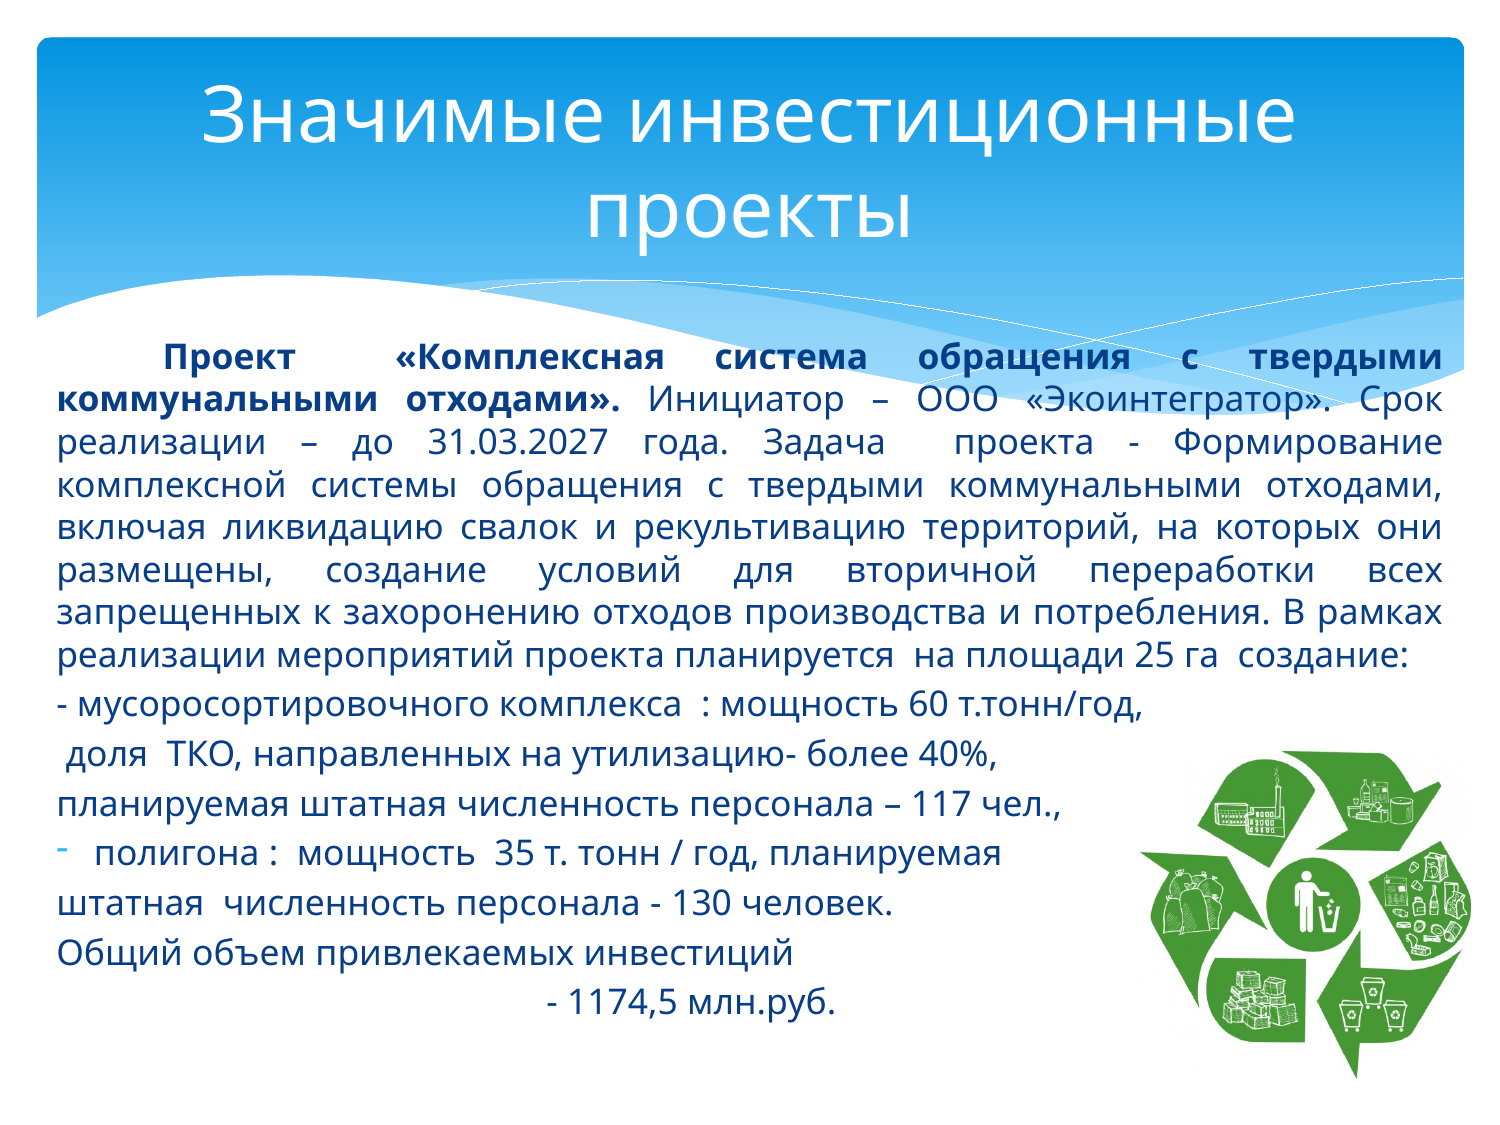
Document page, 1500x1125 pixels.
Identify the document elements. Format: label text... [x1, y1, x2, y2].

picture [1139, 750, 1471, 1079]
list Проект «Комплексная система обращения с твердыми коммунальными отходами». Инициатор – ООО «Экоинтегратор». Срок реализации – до 31.03.2027 года. Задача проекта - Формирование комплексной системы обращения с твердыми коммунальными отходами, включая ликвидацию свалок и рекультивацию территорий, на которых они размещены, создание условий для вторичной переработки всех запрещенных к захоронению отходов производства и потребления. В рамках реализации мероприятий проекта планируется на площади 25 га создание: - мусоросортировочного комплекса : мощность 60 т.тонн/год, доля ТКО, направленных на утилизацию- более 40%, планируемая штатная численность персонала – 117 чел., полигона : мощность 35 т. тонн / год, планируемая штатная численность персонала - 130 человек. Общий объем привлекаемых инвестиций - 1174,5 млн.руб. [41, 326, 1459, 1059]
title Значимые инвестиционные проекты [75, 55, 1425, 261]
